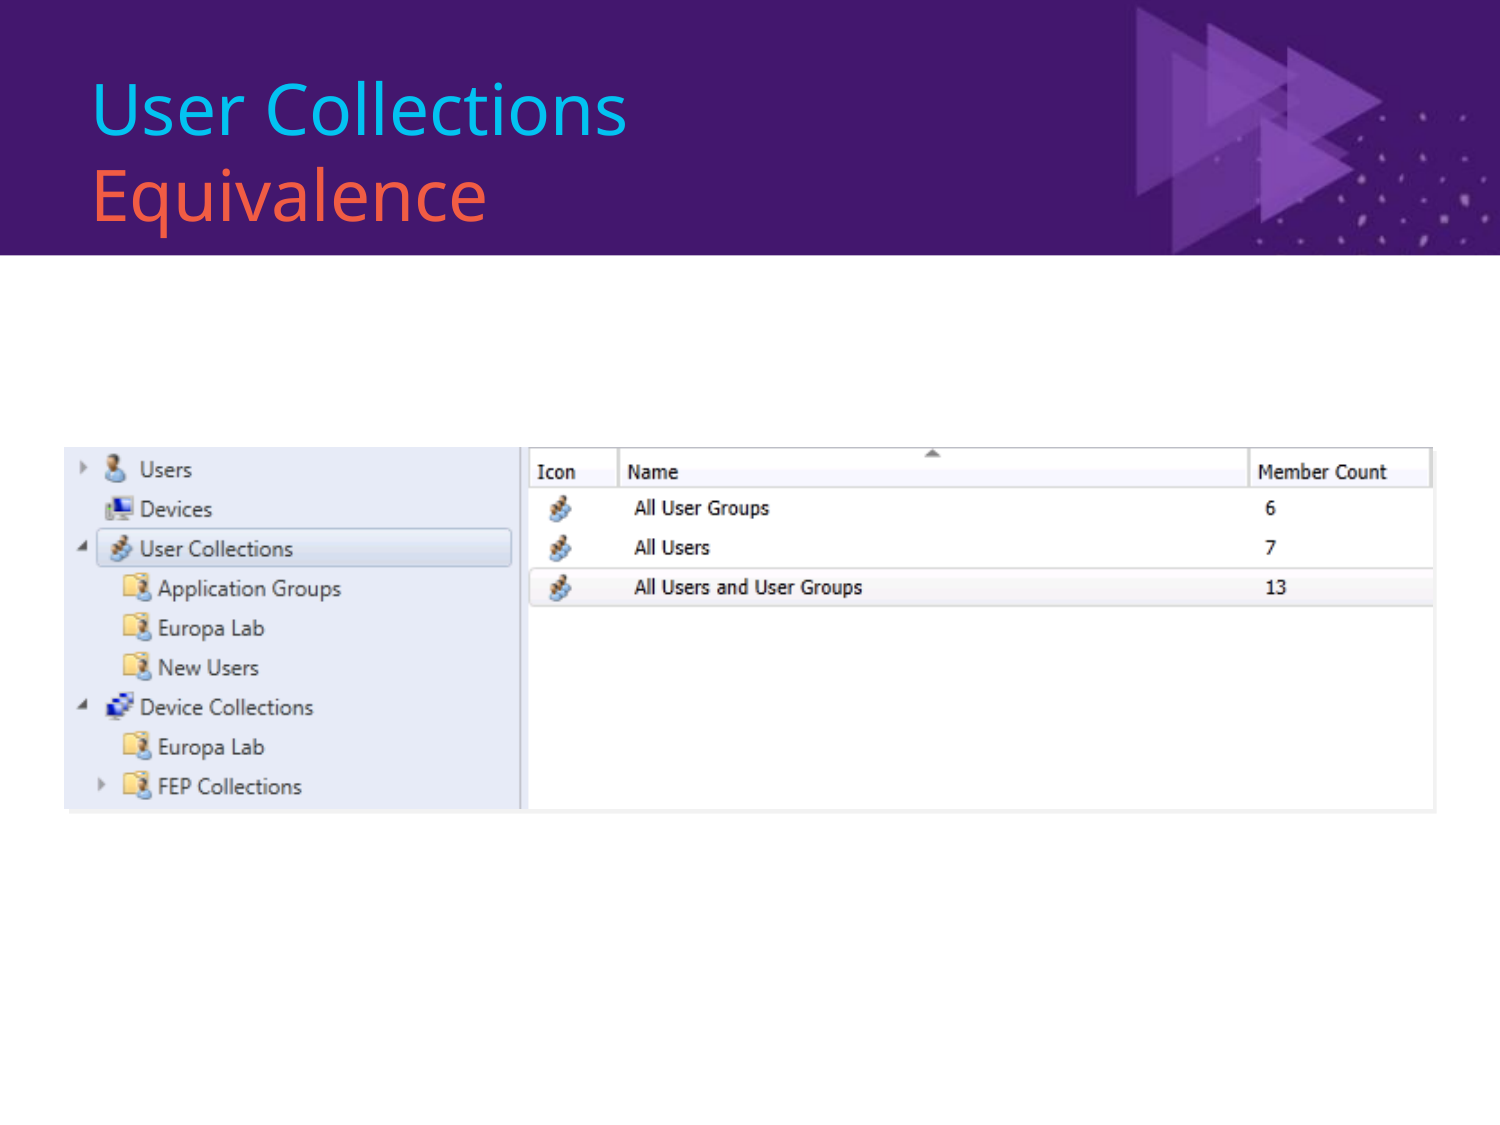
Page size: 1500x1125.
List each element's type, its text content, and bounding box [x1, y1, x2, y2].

title User Collections Equivalence [75, 56, 1425, 244]
picture [0, 0, 1500, 255]
picture [64, 447, 1433, 810]
